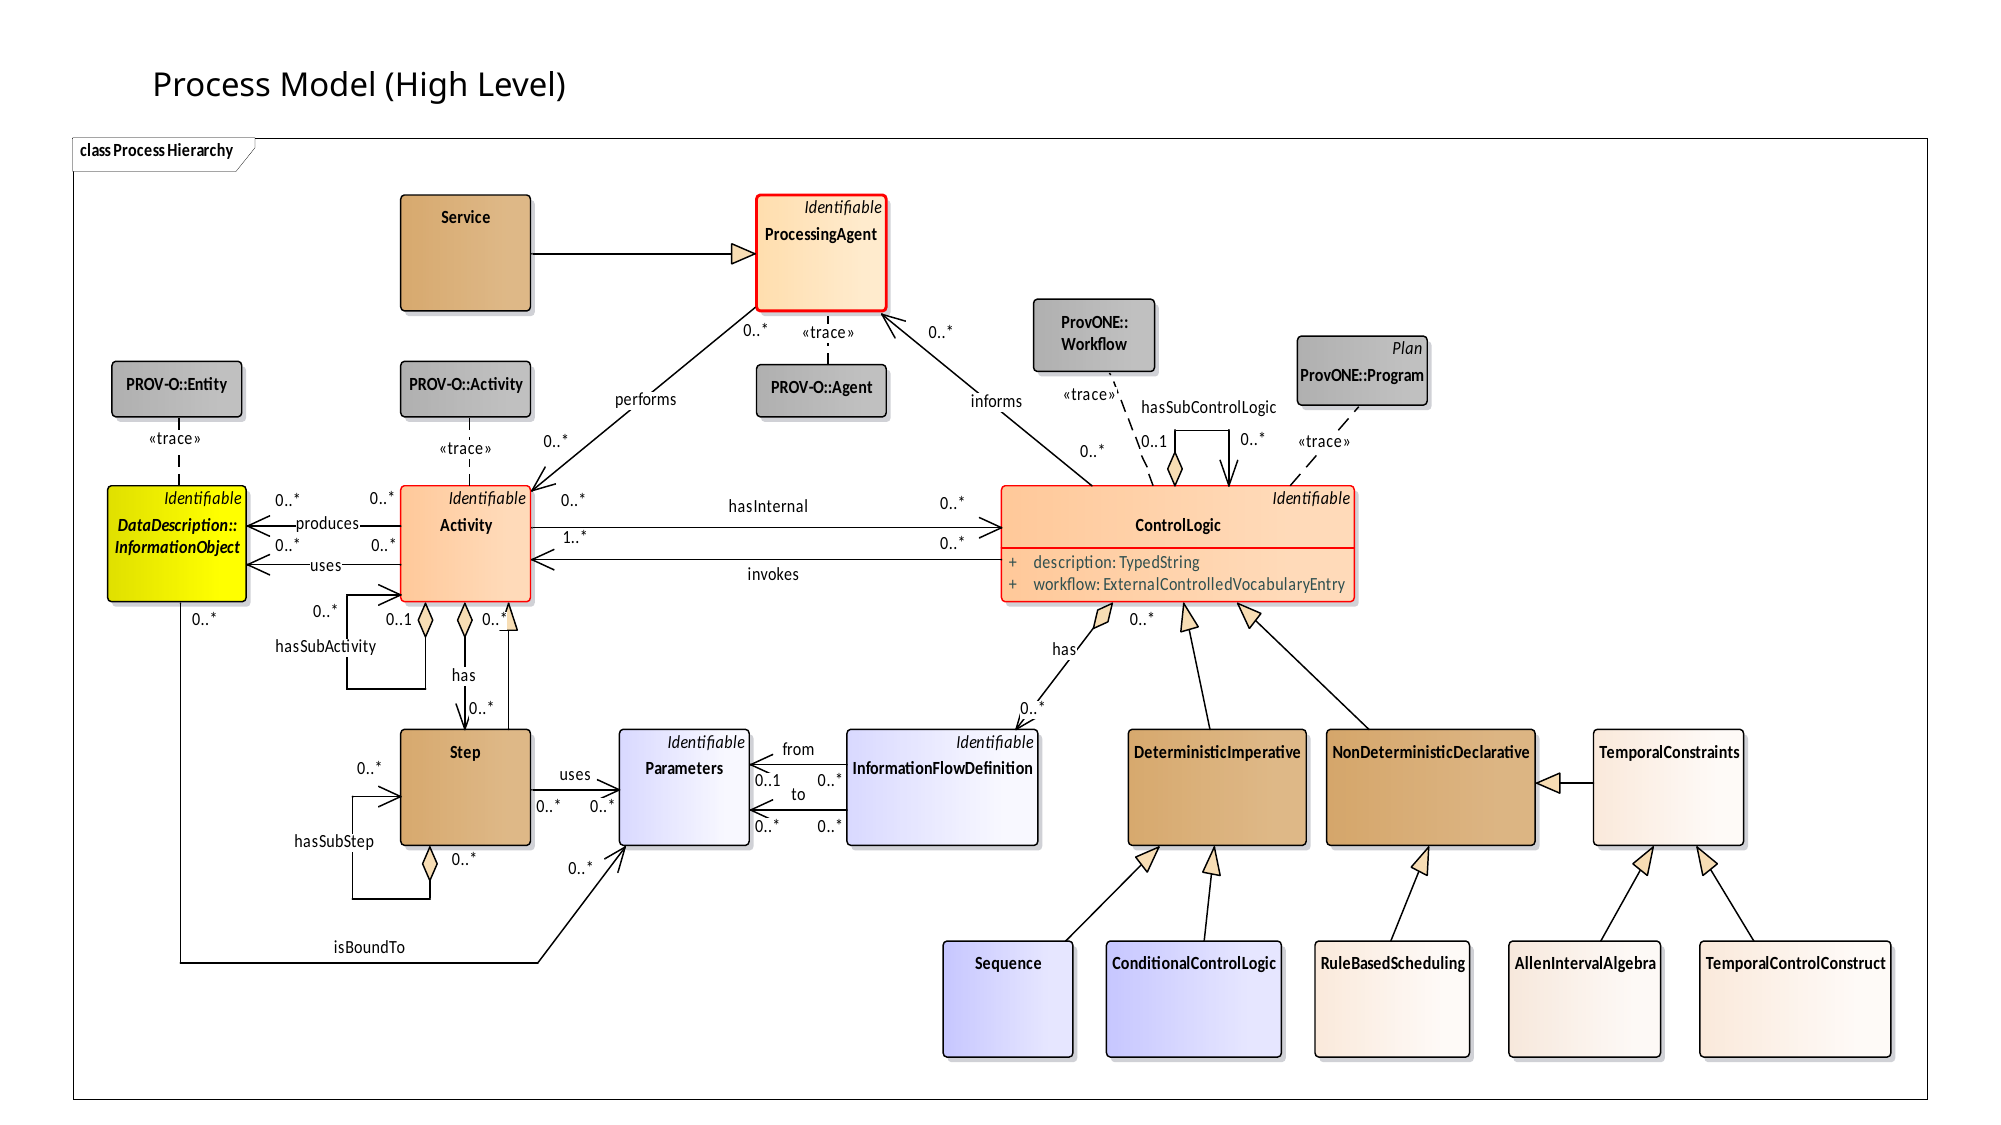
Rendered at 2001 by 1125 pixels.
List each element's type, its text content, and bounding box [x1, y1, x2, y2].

picture [71, 136, 1929, 1101]
title Process Model (High Level) [137, 59, 1863, 111]
